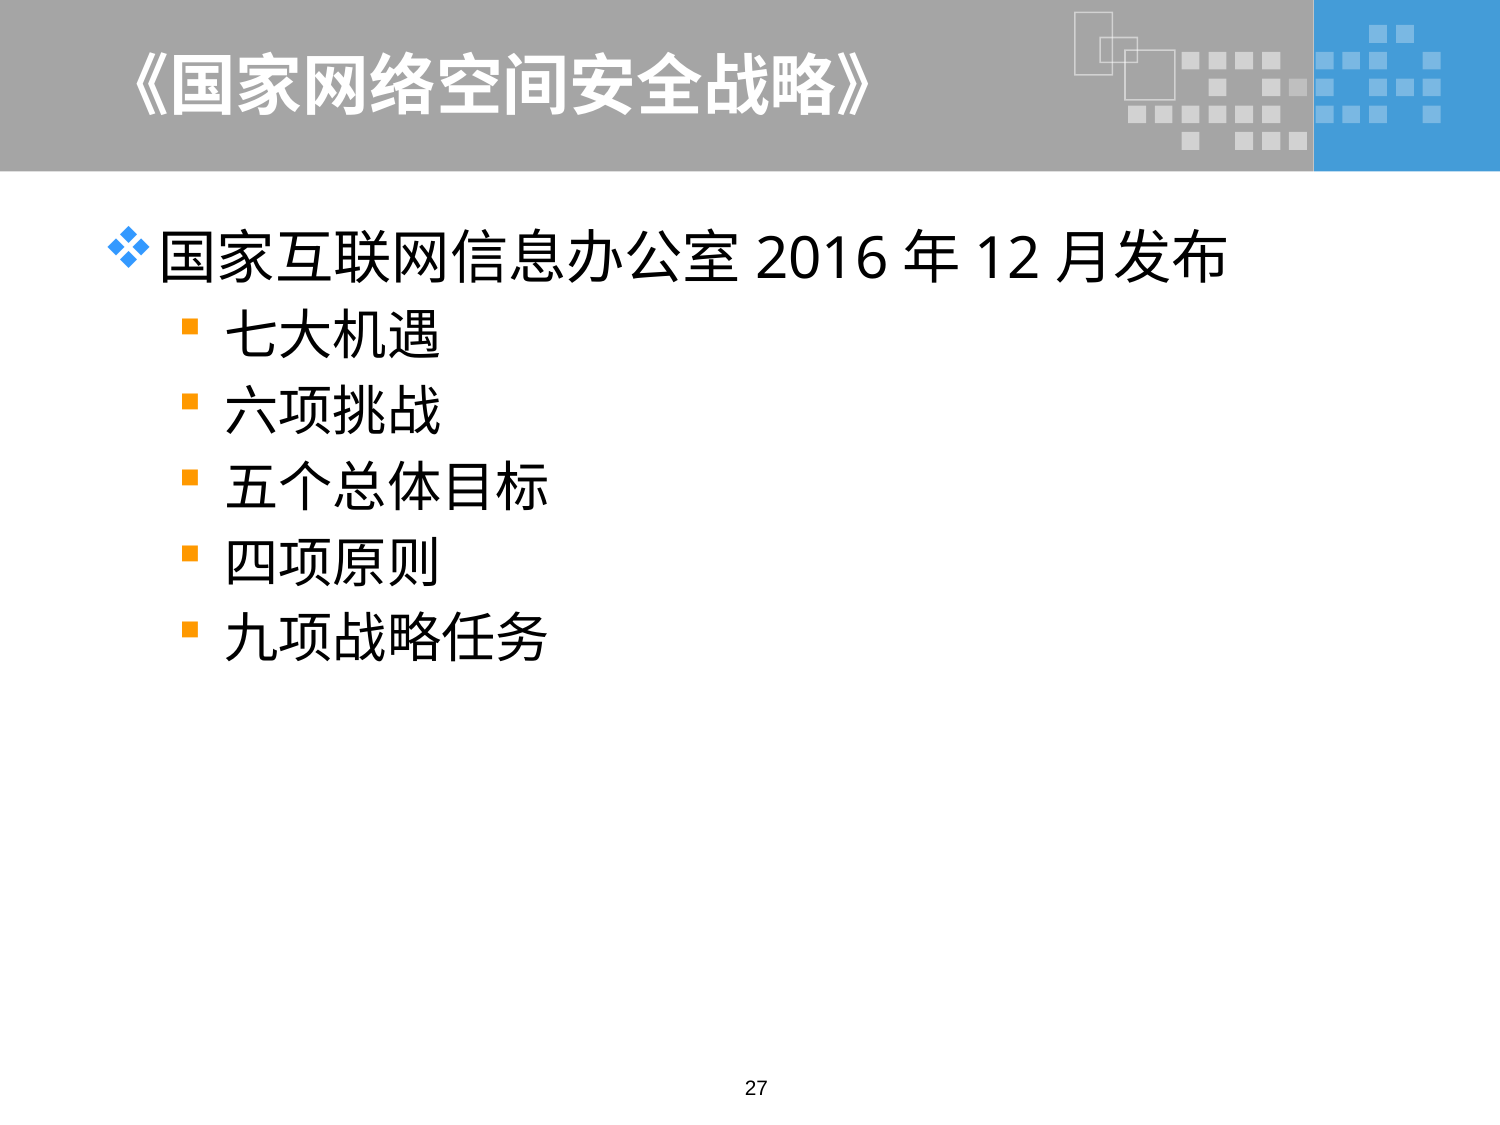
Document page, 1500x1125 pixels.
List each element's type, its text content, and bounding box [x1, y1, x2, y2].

title 《国家网络空间安全战略》 [87, 42, 1252, 123]
list 国家互联网信息办公室2016年12月发布 七大机遇 六项挑战 五个总体目标 四项原则 九项战略任务 [87, 212, 1432, 1050]
slide_number 27 [687, 1066, 826, 1111]
